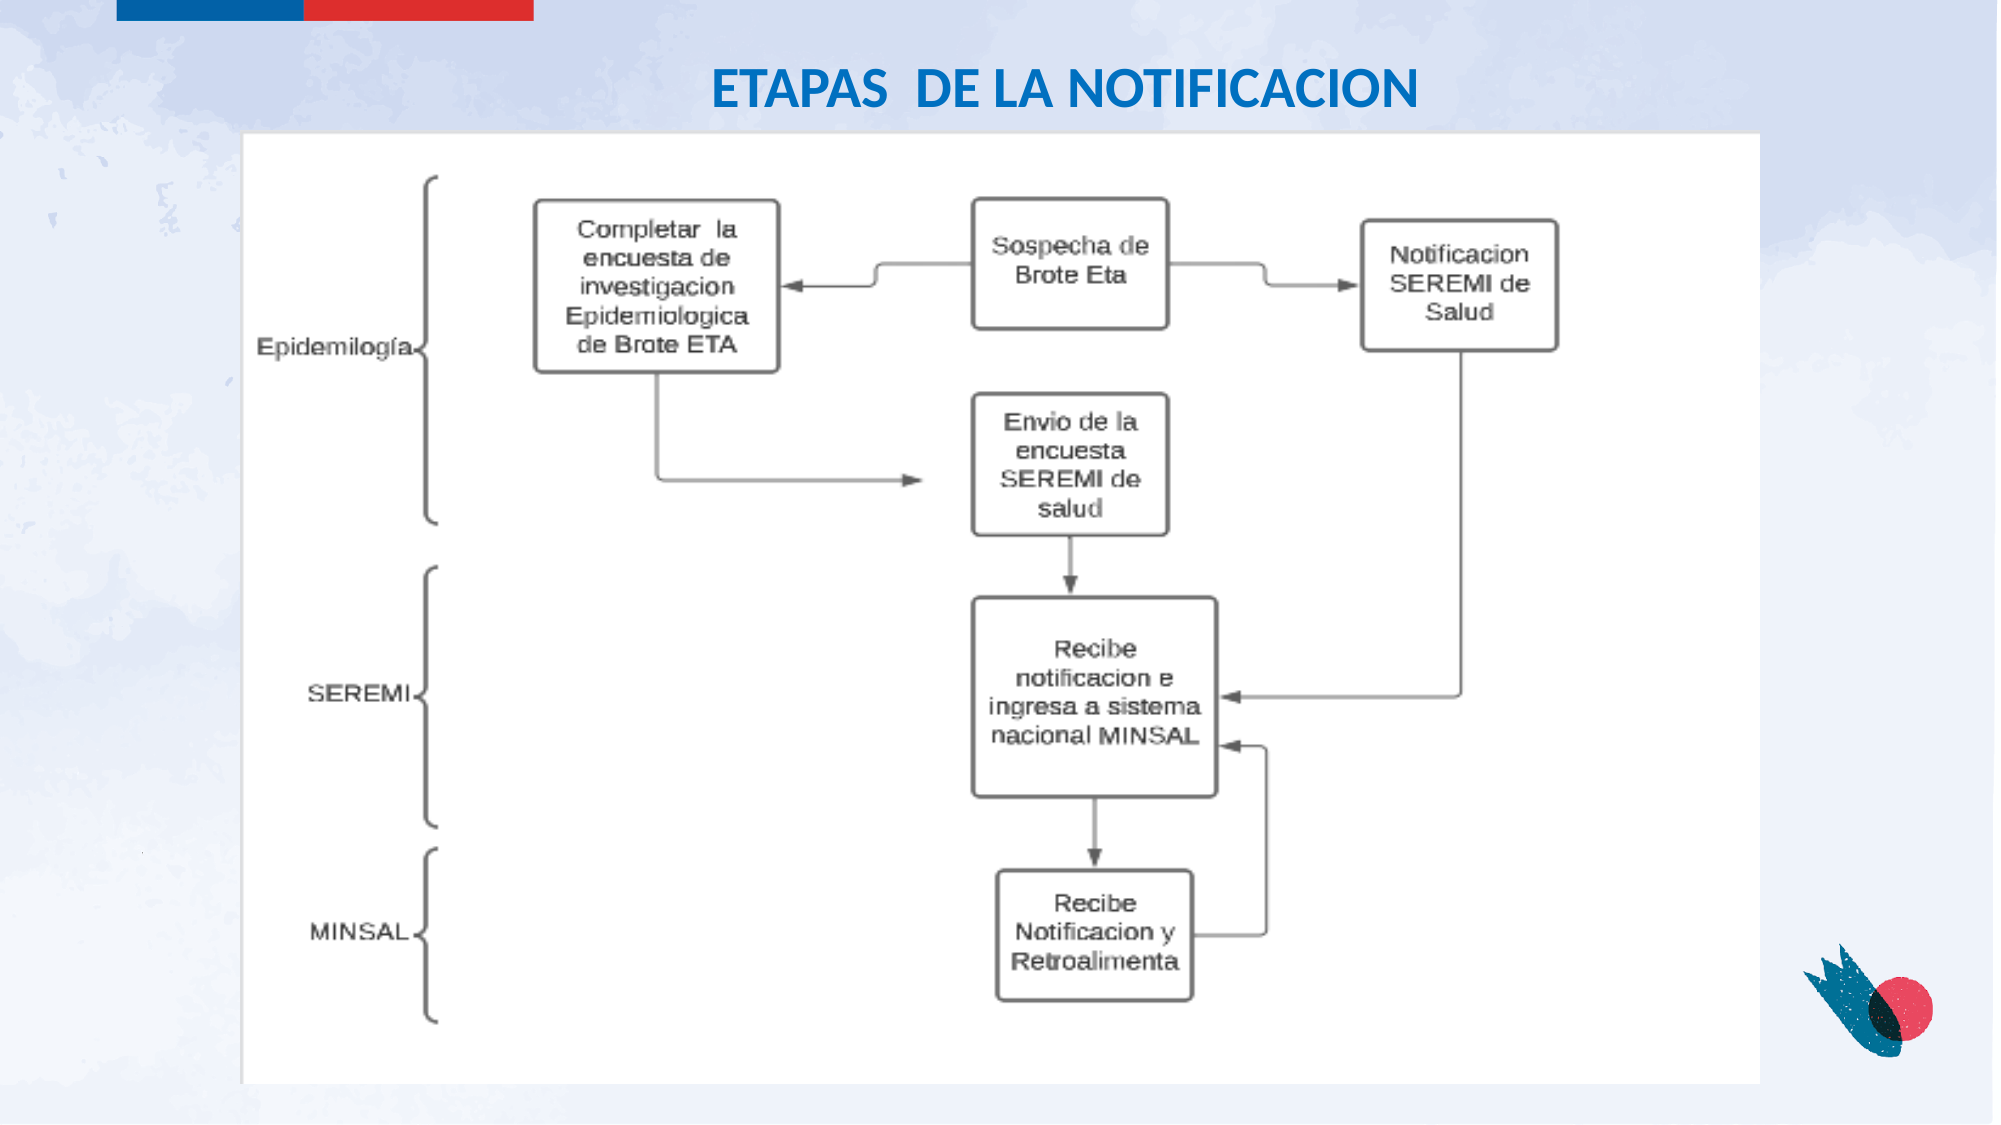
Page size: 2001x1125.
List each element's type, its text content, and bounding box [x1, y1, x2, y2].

text_box ETAPAS DE LA NOTIFICACION [599, 41, 1545, 127]
picture [0, 0, 2001, 1125]
